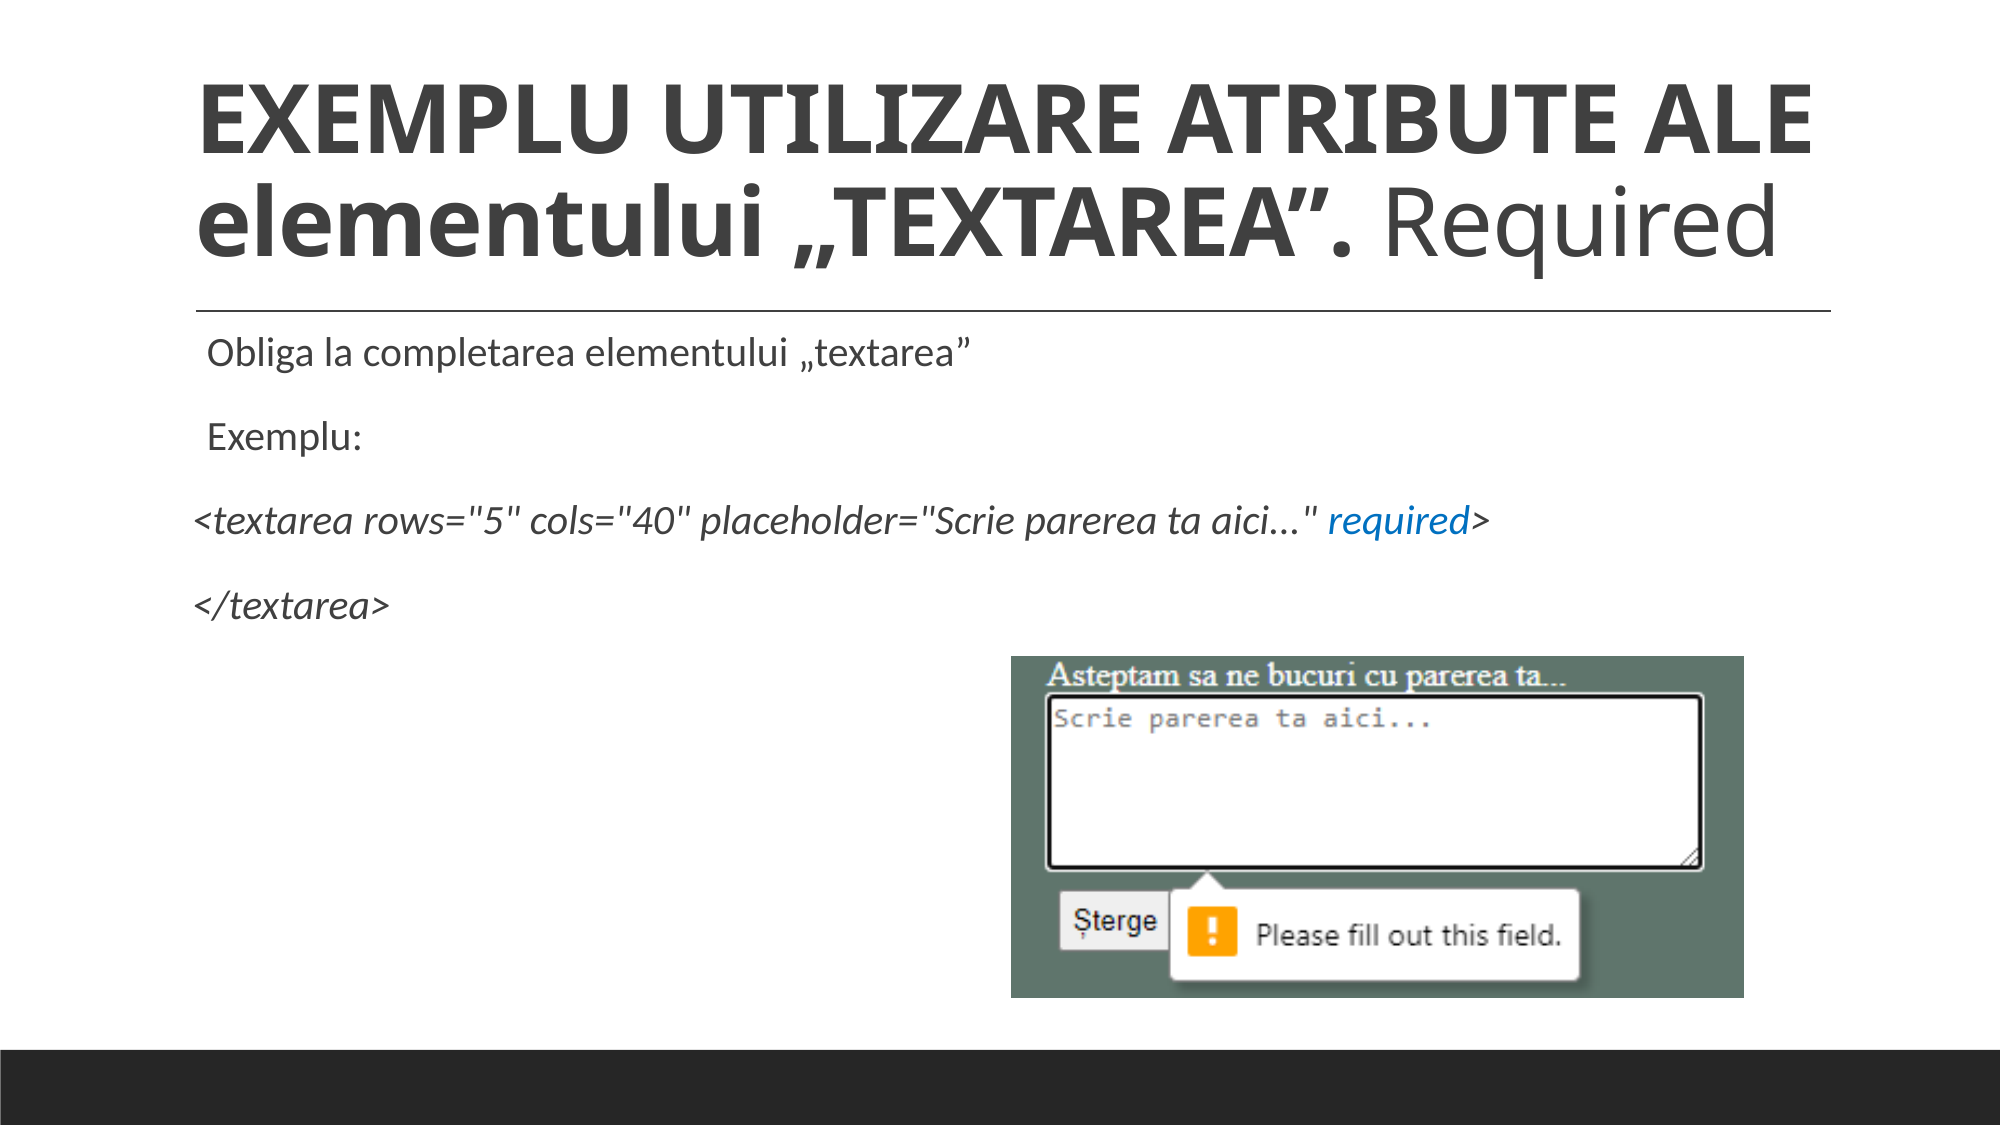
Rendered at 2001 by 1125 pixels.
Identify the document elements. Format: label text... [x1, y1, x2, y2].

picture [1011, 656, 1744, 999]
title EXEMPLU UTILIZARE ATRIBUTE ALE elementului „TEXTAREA”. Required [180, 47, 1830, 285]
list Obliga la completarea elementului „textarea” Exemplu: <textarea rows="5" cols="40" placeholder="Scrie parerea ta aici..." required> </textarea> [191, 312, 1675, 738]
